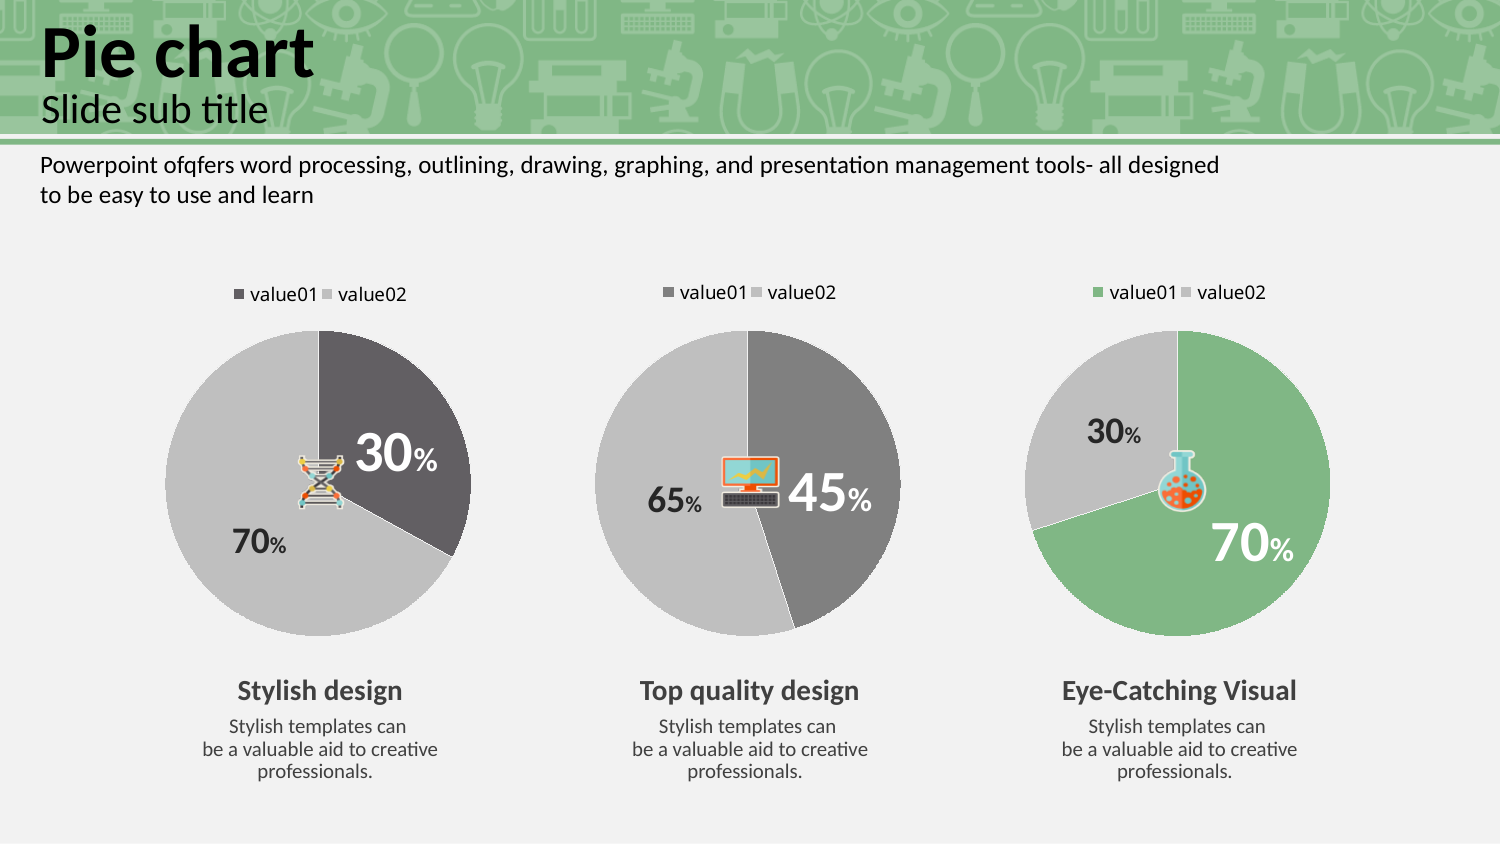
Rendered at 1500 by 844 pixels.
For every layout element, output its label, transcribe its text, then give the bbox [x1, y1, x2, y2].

chart [118, 267, 522, 666]
list Pie chart [41, 19, 1365, 108]
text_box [1020, 671, 1339, 784]
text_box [161, 671, 480, 784]
list Slide sub title [41, 108, 1365, 146]
picture [719, 455, 781, 510]
text_box Powerpoint ofqfers word processing, outlining, drawing, graphing, and presentation management tools- all designed to be easy to use and learn [40, 148, 1247, 209]
picture [1156, 450, 1208, 515]
picture [0, 0, 1500, 134]
chart [978, 267, 1382, 666]
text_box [590, 671, 910, 784]
chart [548, 267, 952, 666]
picture [295, 454, 346, 511]
